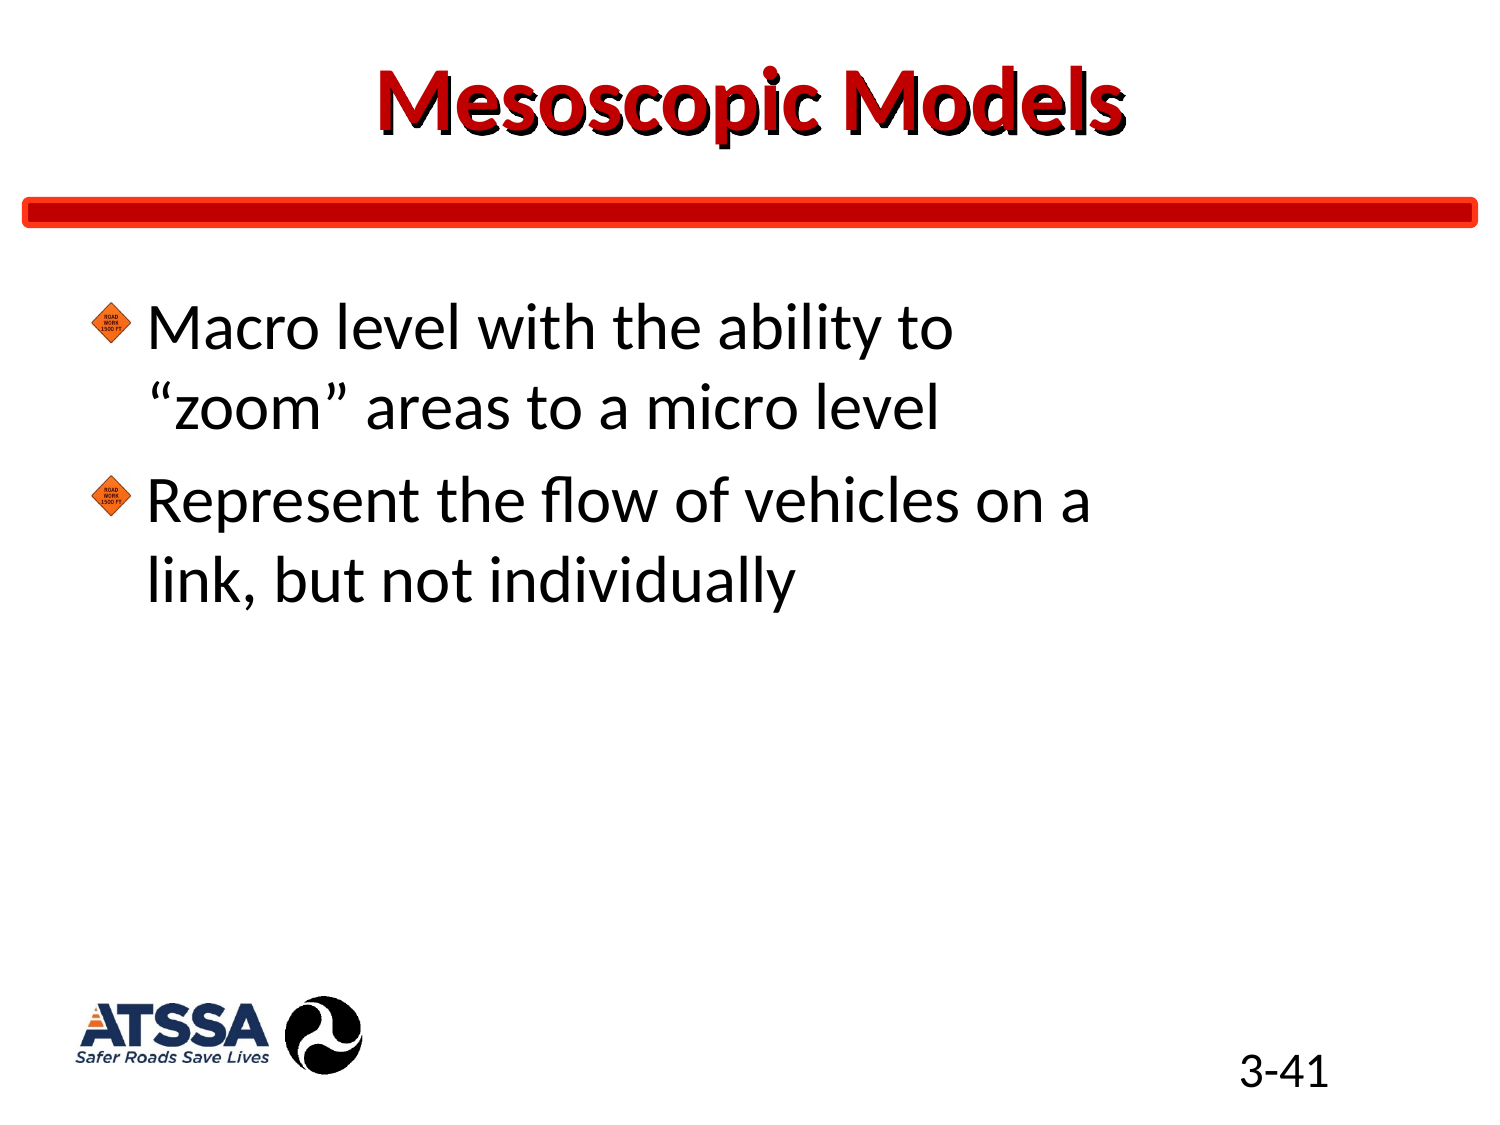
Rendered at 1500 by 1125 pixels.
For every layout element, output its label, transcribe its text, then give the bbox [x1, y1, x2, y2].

picture [276, 989, 370, 1077]
picture [90, 301, 132, 344]
picture [75, 1003, 269, 1063]
title Mesoscopic Models [0, 0, 1500, 188]
picture [90, 474, 132, 517]
list Macro level with the ability to “zoom” areas to a micro level Represent the flow of vehicles on a link, but not individually [74, 274, 1176, 988]
